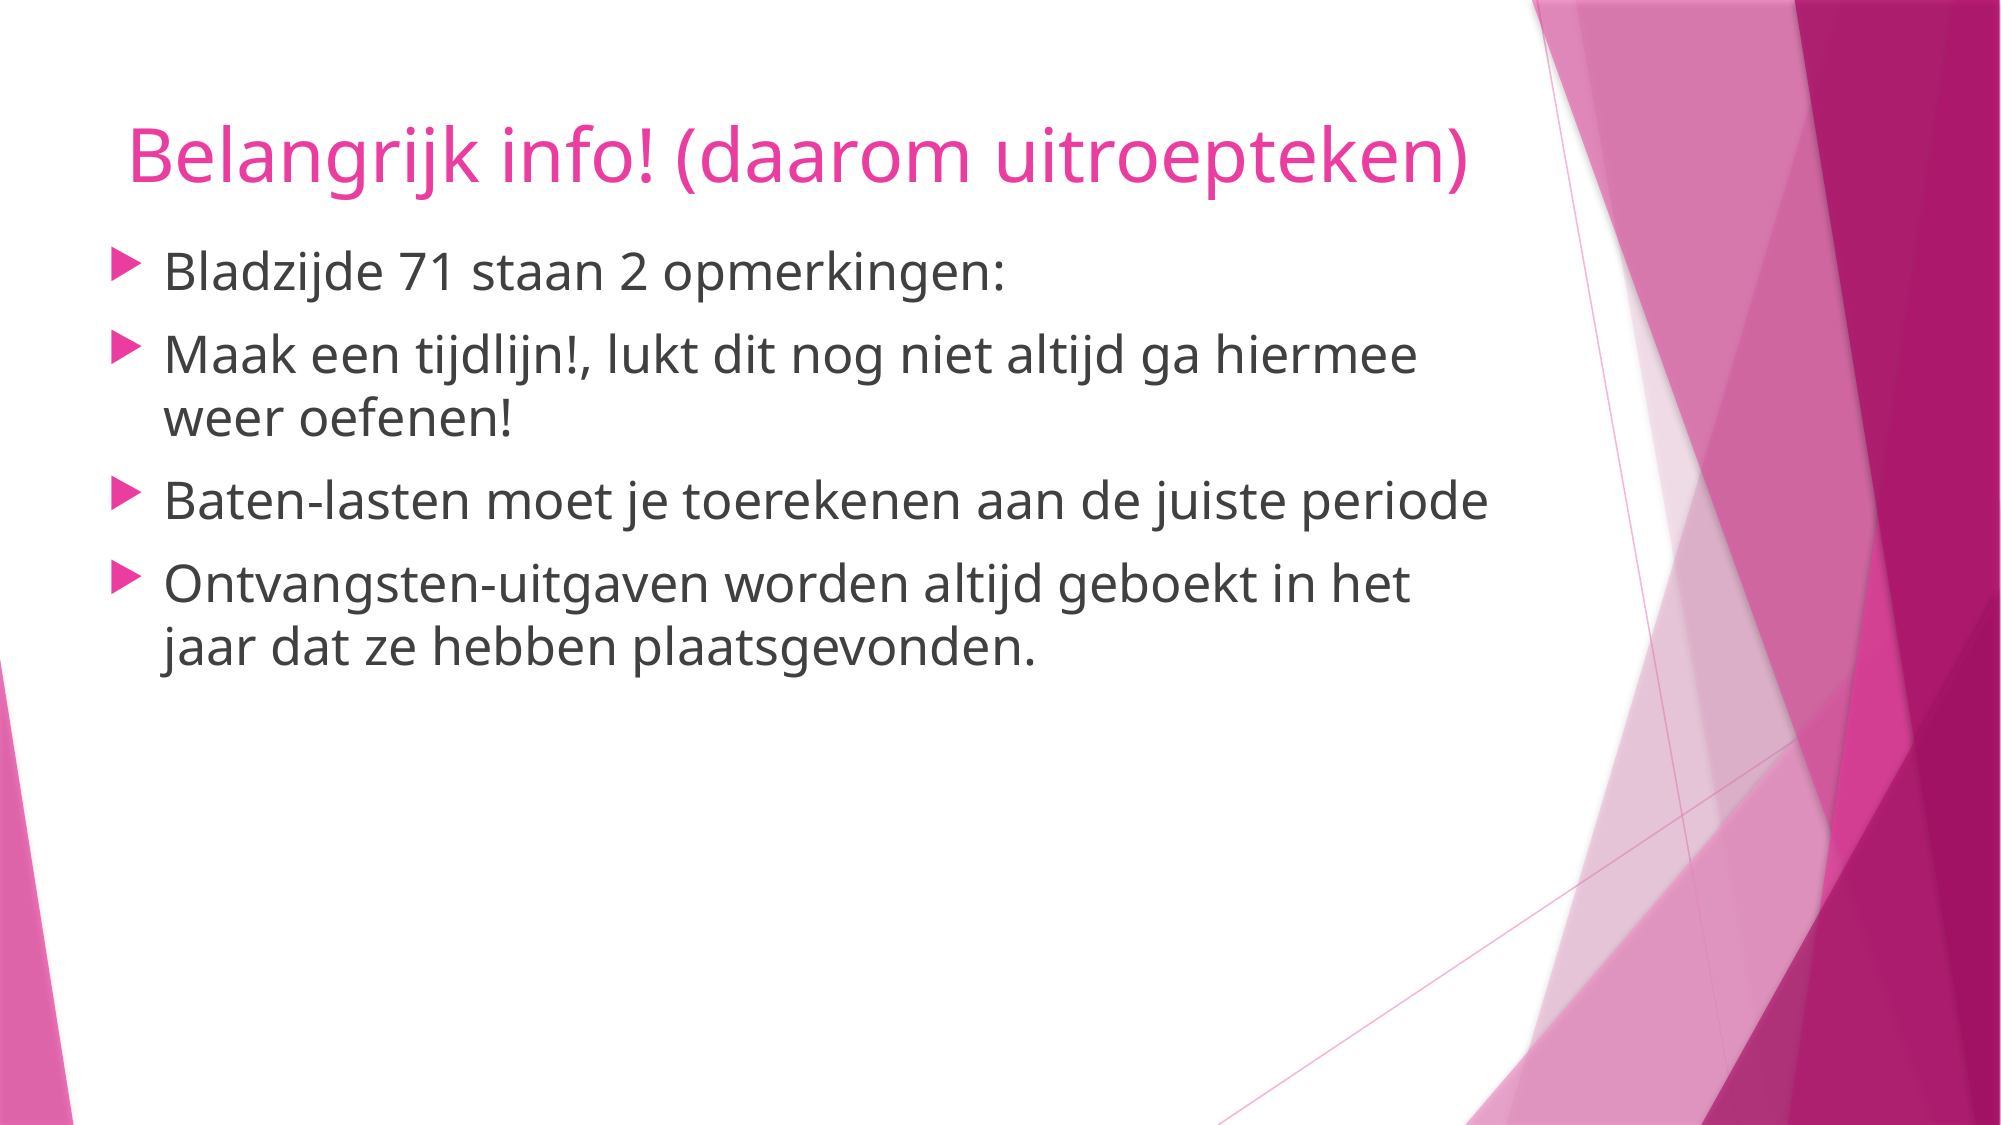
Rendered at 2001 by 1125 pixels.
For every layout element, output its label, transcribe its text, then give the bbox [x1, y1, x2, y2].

title Belangrijk info! (daarom uitroepteken) [111, 99, 1522, 230]
list Bladzijde 71 staan 2 opmerkingen: Maak een tijdlijn!, lukt dit nog niet altijd ga hiermee weer oefenen! Baten-lasten moet je toerekenen aan de juiste periode Ontvangsten-uitgaven worden altijd geboekt in het jaar dat ze hebben plaatsgevonden. [92, 230, 1522, 991]
